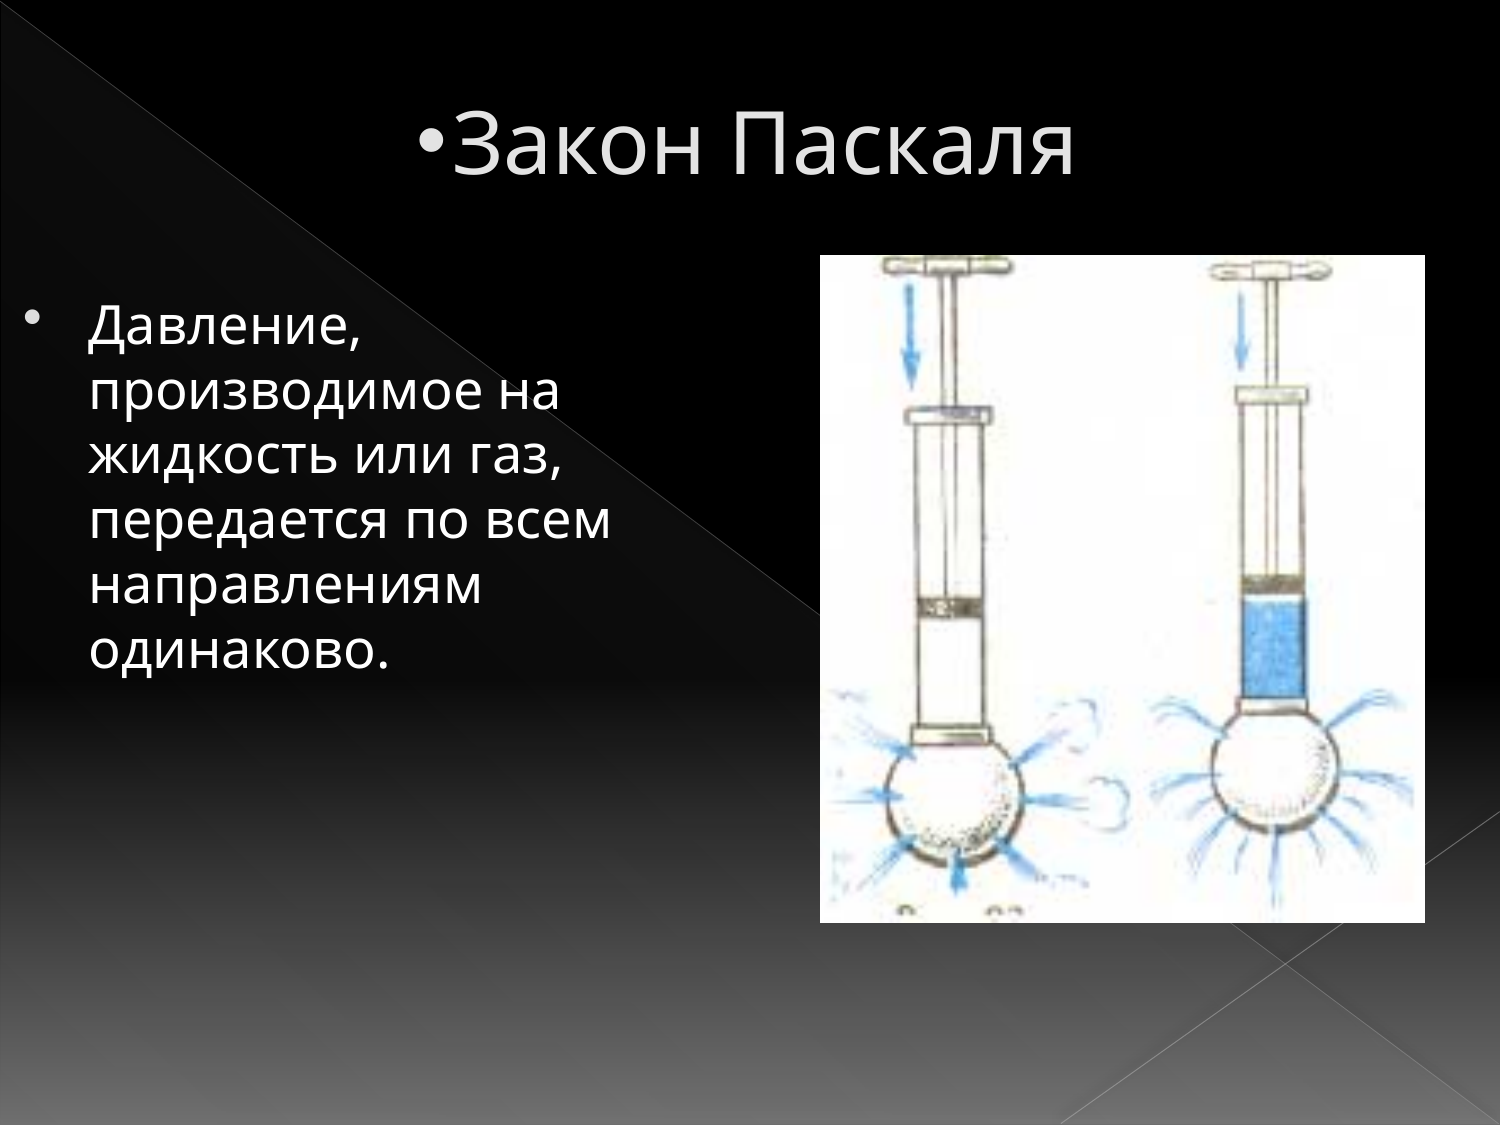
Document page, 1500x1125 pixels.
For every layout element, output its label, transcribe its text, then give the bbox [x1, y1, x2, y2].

list Давление, производимое на жидкость или газ, передается по всем направлениям одинаково. [0, 282, 715, 727]
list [820, 255, 1425, 924]
title Закон Паскаля [75, 43, 1425, 235]
